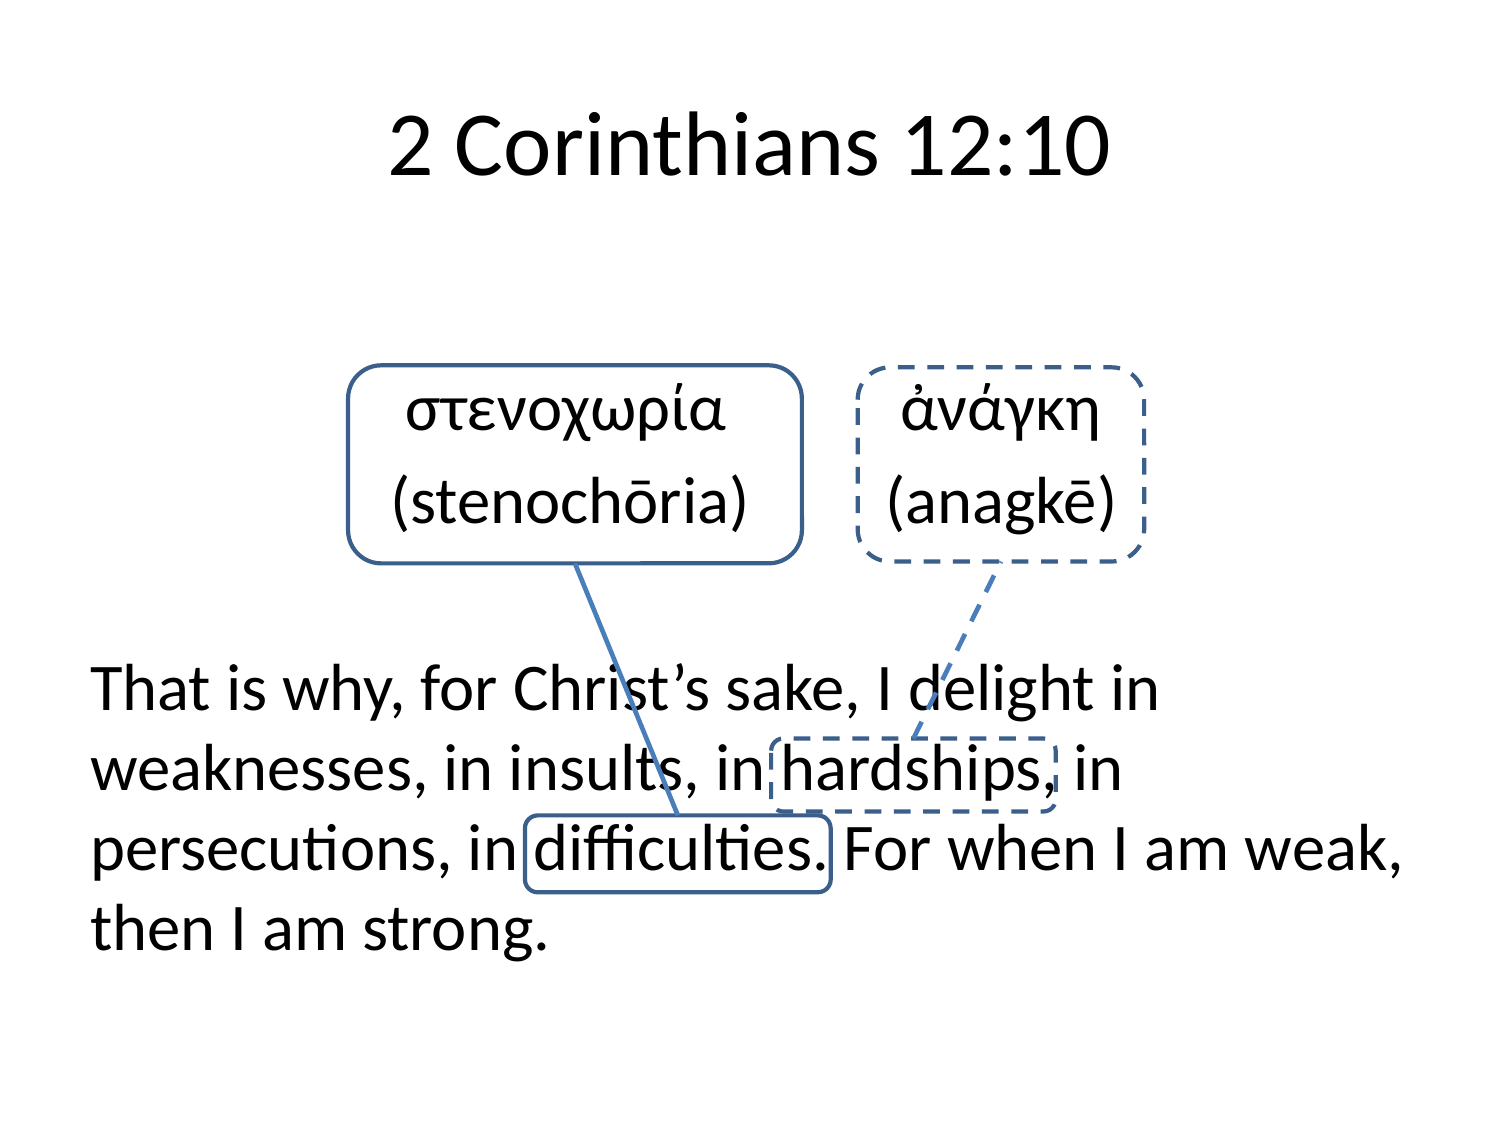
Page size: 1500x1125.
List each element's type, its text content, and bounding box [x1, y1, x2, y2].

text_box [522, 813, 833, 895]
text_box [855, 365, 1147, 564]
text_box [574, 563, 679, 816]
text_box [345, 363, 805, 566]
list στενοχωρία ἀνάγκη (stenochōria) (anagkē) That is why, for Christ’s sake, I delight in weaknesses, in insults, in hardships, in persecutions, in difficulties. For when I am weak, then I am strong. [75, 262, 1425, 1005]
title 2 Corinthians 12:10 [75, 45, 1425, 233]
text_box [913, 561, 1002, 739]
text_box [769, 736, 1058, 814]
